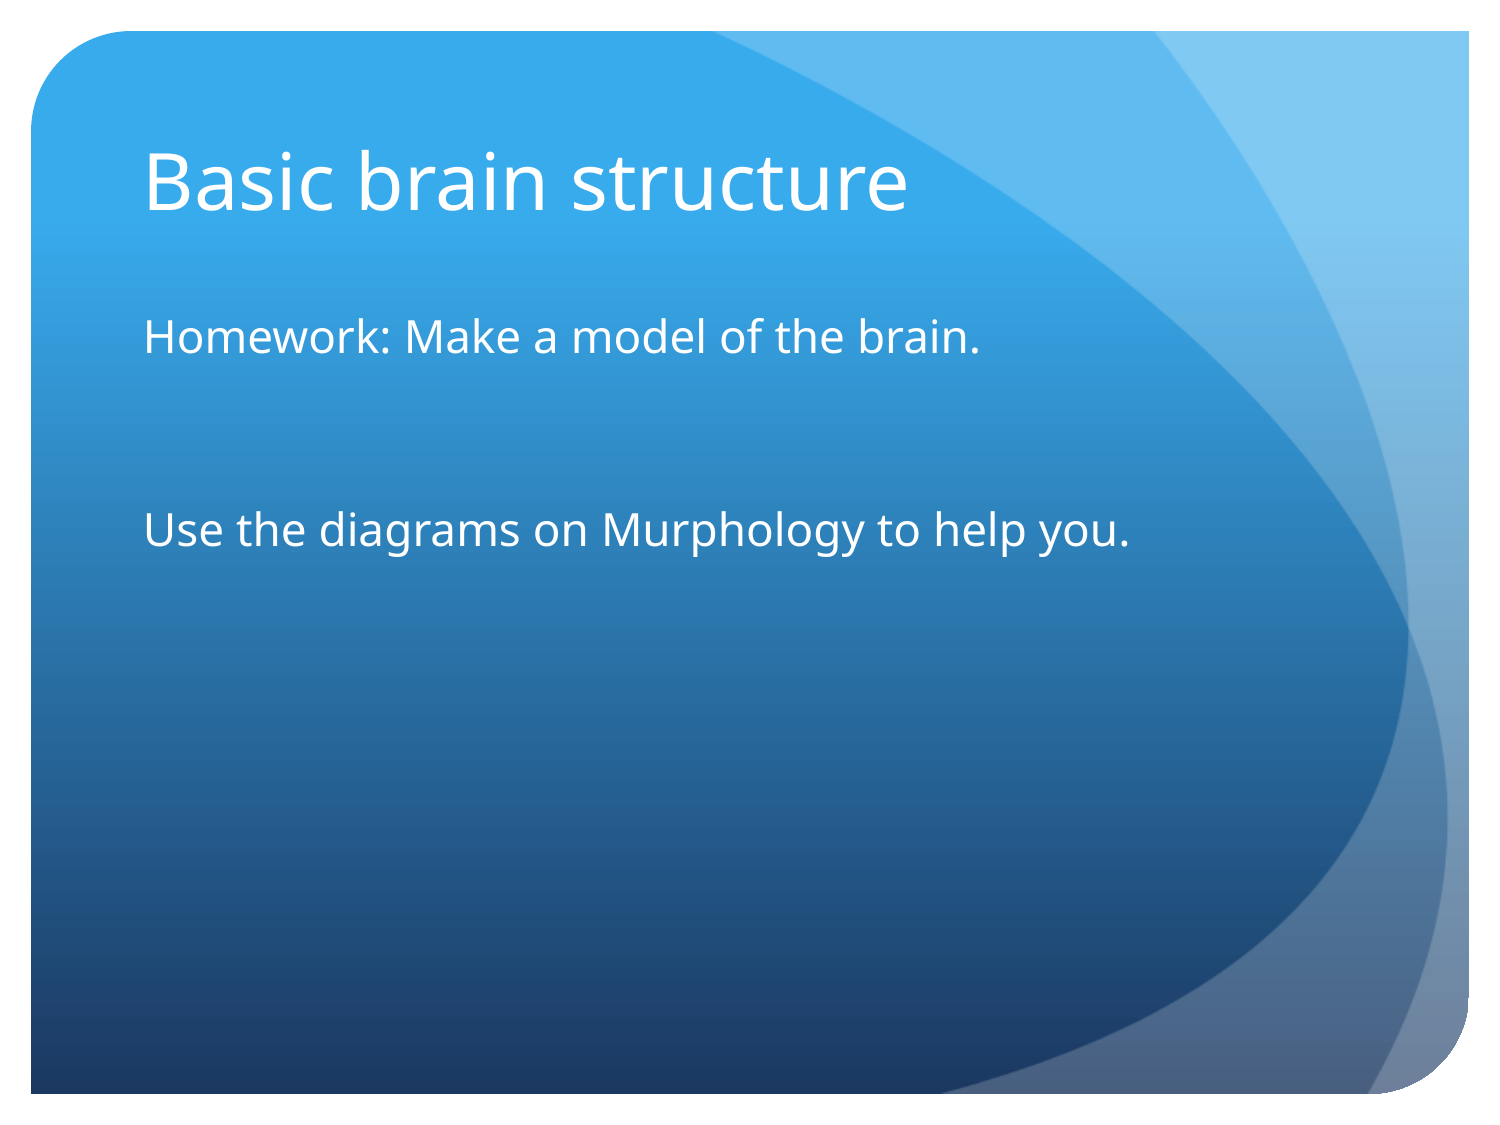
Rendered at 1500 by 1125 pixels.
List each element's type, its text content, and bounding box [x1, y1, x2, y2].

picture [24, 30, 1473, 1094]
title Basic brain structure [127, 62, 1372, 234]
list Homework: Make a model of the brain. Use the diagrams on Murphology to help you. [127, 299, 1372, 991]
